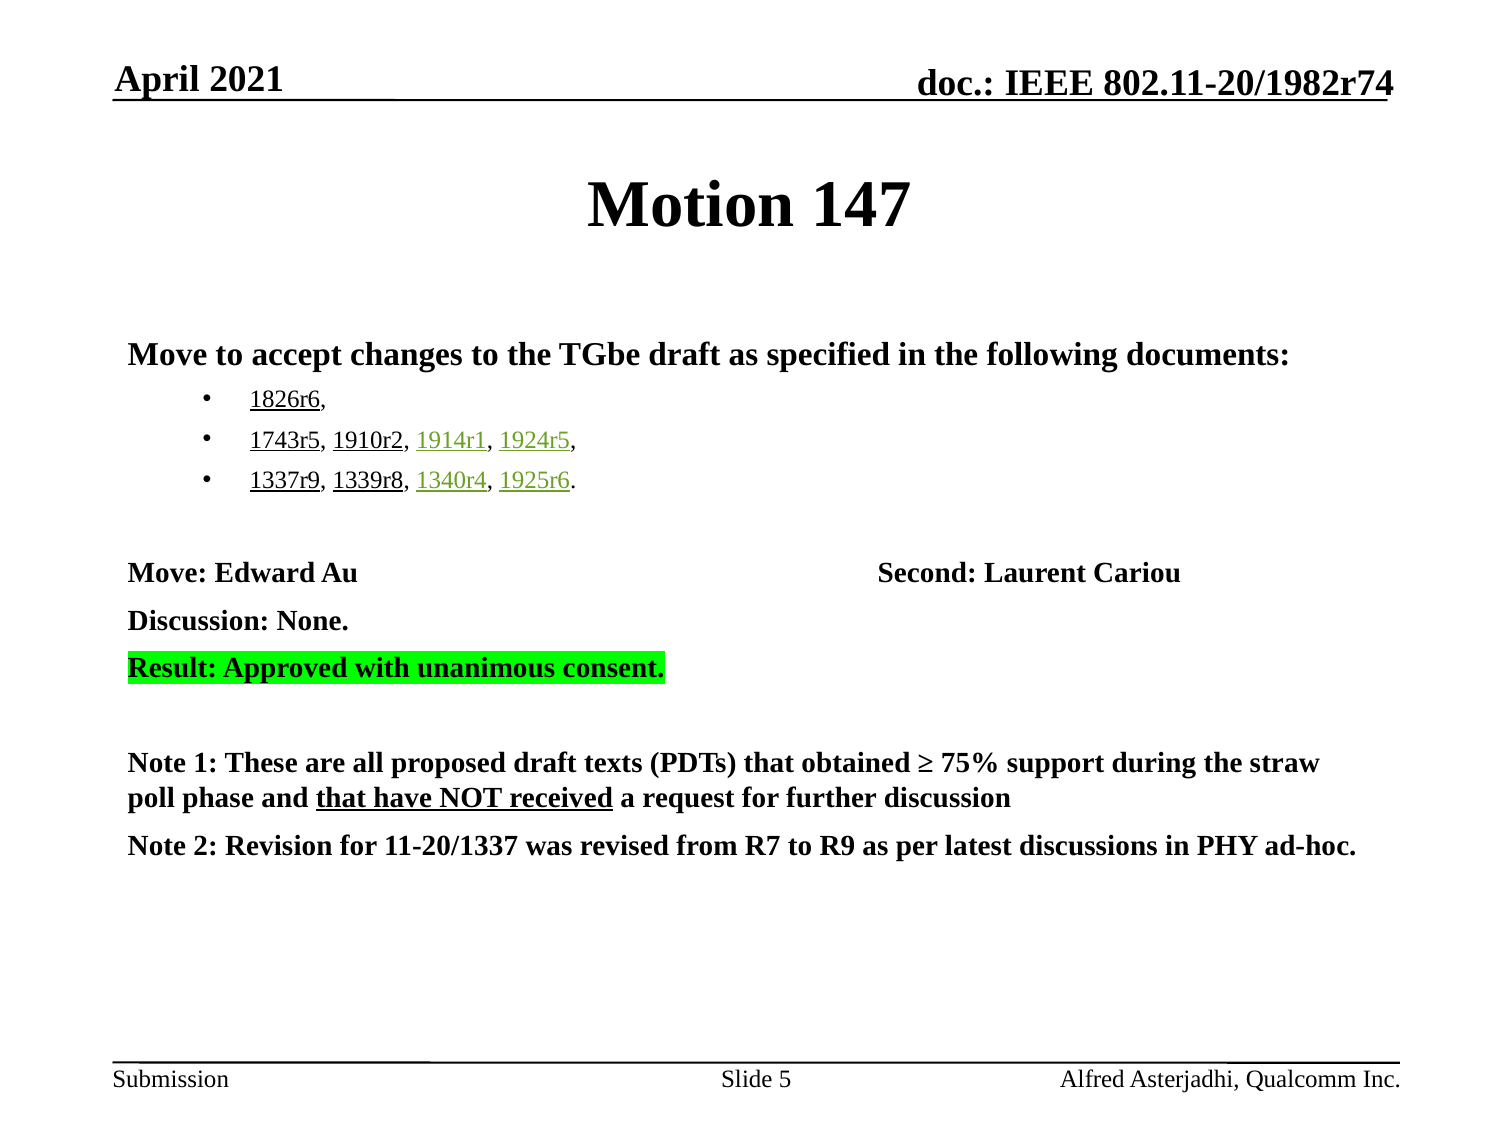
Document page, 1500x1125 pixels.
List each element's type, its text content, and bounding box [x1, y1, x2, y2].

list Move to accept changes to the TGbe draft as specified in the following documents: 1826r6, 1743r5, 1910r2, 1914r1, 1924r5, 1337r9, 1339r8, 1340r4, 1925r6. Move: Edward Au Second: Laurent Cariou Discussion: None. Result: Approved with unanimous consent. Note 1: These are all proposed draft texts (PDTs) that obtained ≥ 75% support during the straw poll phase and that have NOT received a request for further discussion Note 2: Revision for 11-20/1337 was revised from R7 to R9 as per latest discussions in PHY ad-hoc. [112, 324, 1388, 1051]
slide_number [114, 54, 423, 100]
title Motion 147 [112, 112, 1388, 288]
slide_number Slide 5 [712, 1061, 800, 1123]
footer Alfred Asterjadhi, Qualcomm Inc. [878, 1061, 1402, 1093]
